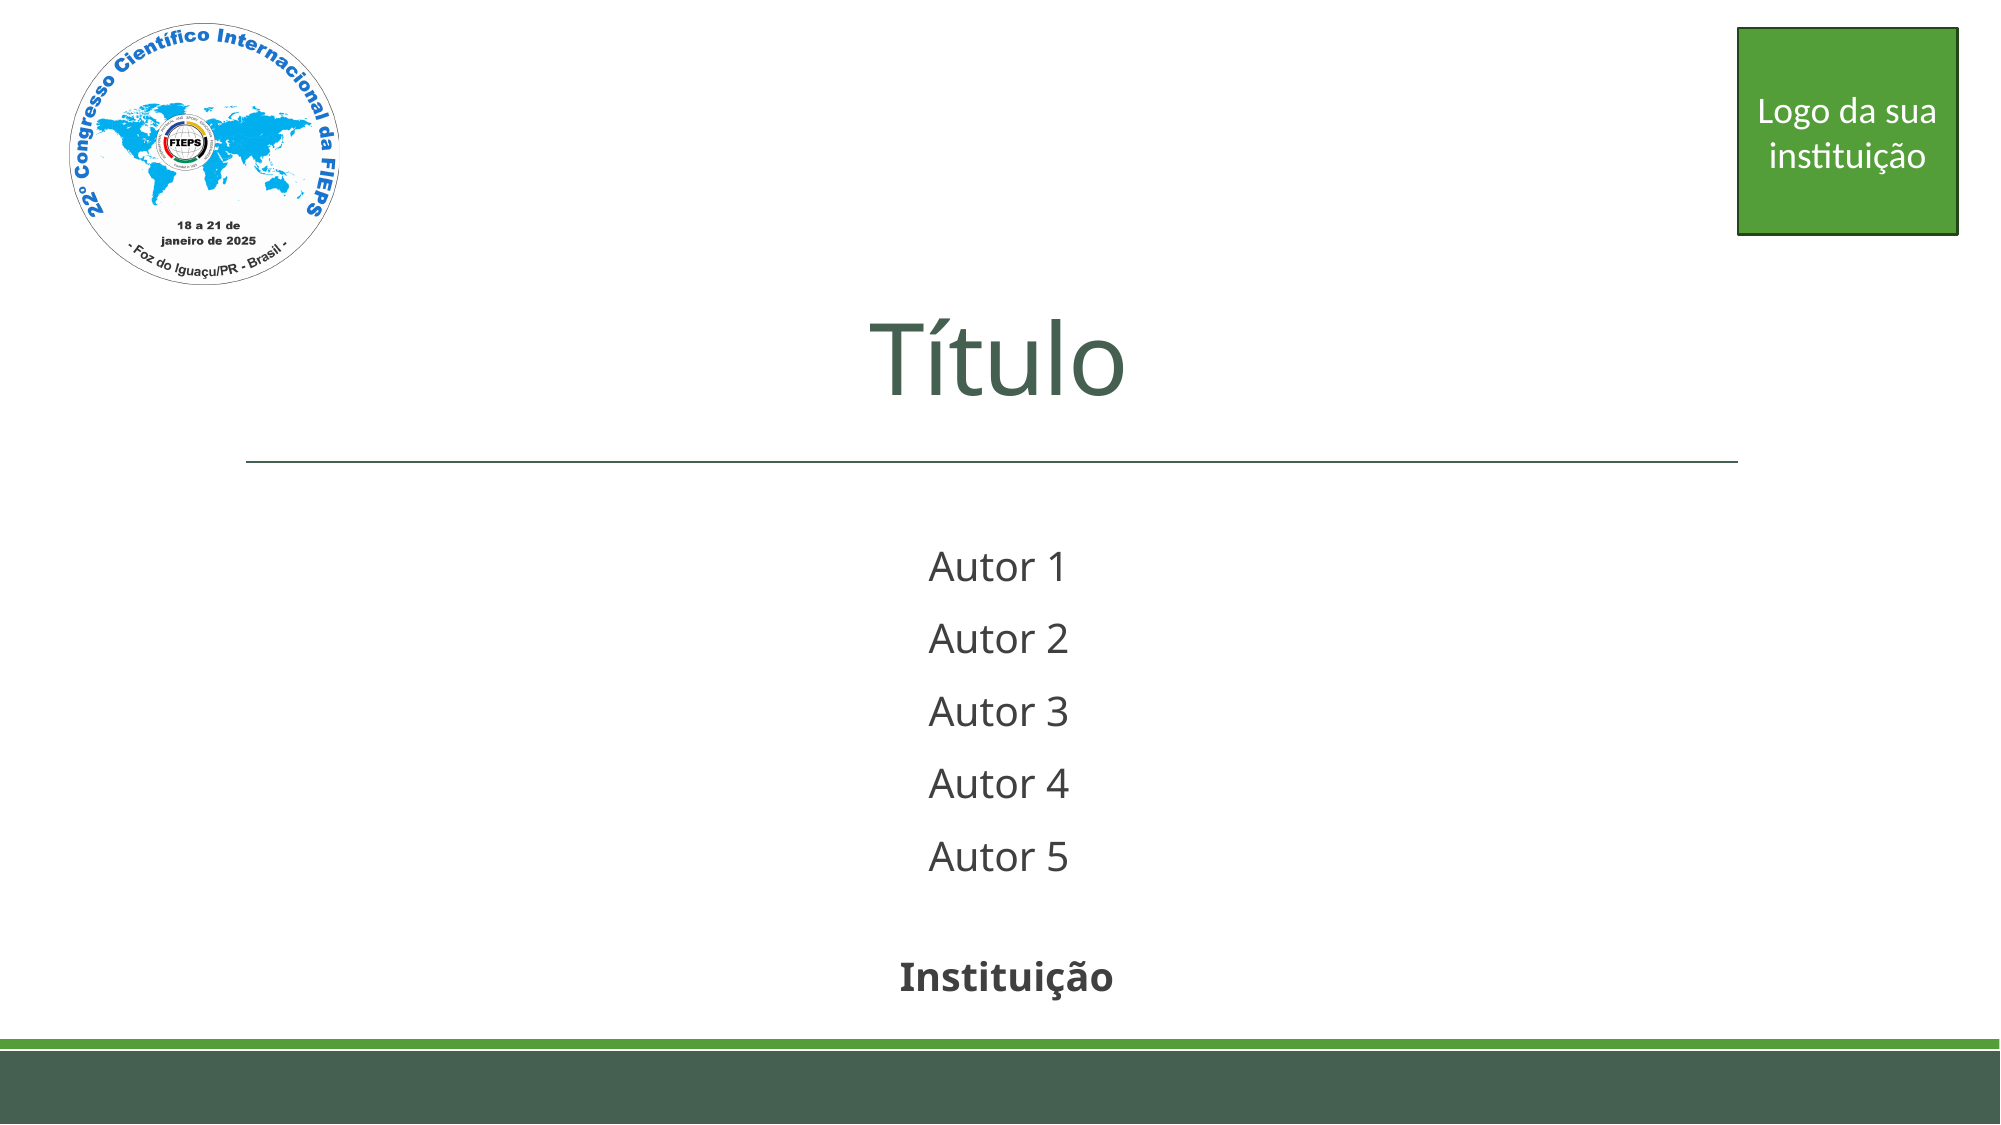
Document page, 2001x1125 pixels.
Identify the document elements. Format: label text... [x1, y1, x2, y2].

text_box Autor 1 Autor 2 Autor 3 Autor 4 Autor 5 [182, 538, 1802, 891]
text_box [0, 1049, 2000, 1125]
text_box Instituição [190, 949, 1810, 1008]
text_box Logo da sua instituição [1737, 27, 1959, 236]
text_box [69, 23, 340, 285]
text_box Título [316, 306, 1682, 424]
